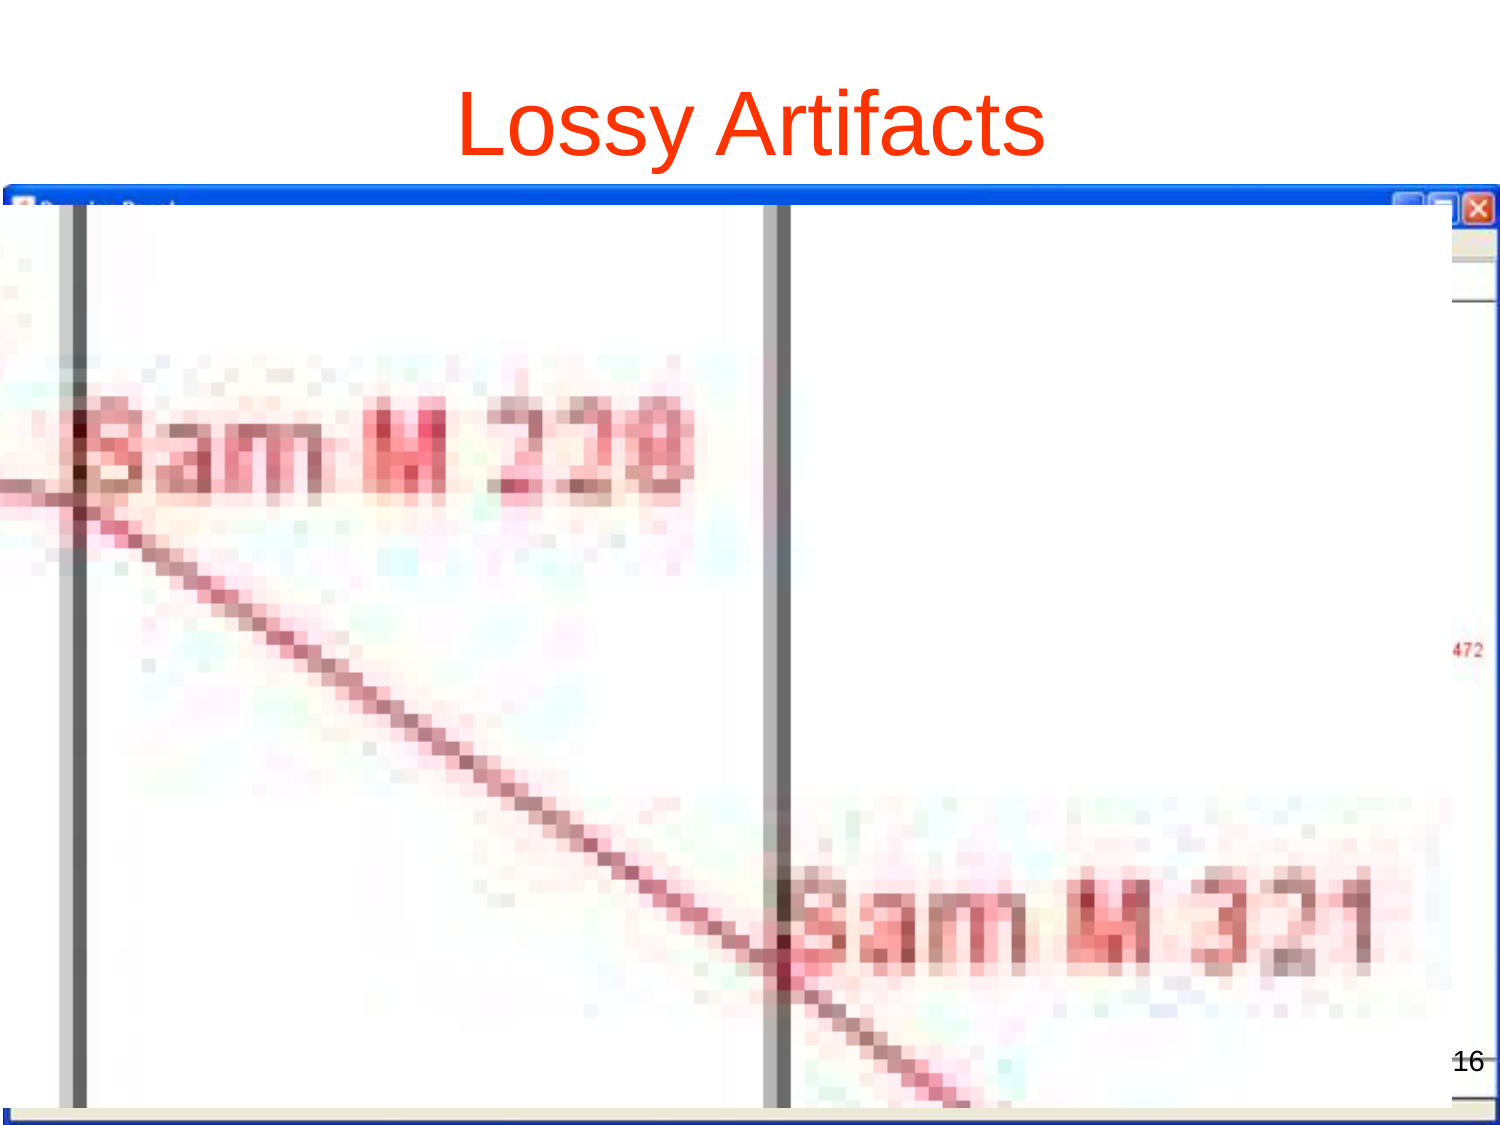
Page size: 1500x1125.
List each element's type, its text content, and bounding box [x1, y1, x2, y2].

title Lossy Artifacts [114, 24, 1390, 183]
picture [0, 184, 1500, 1125]
